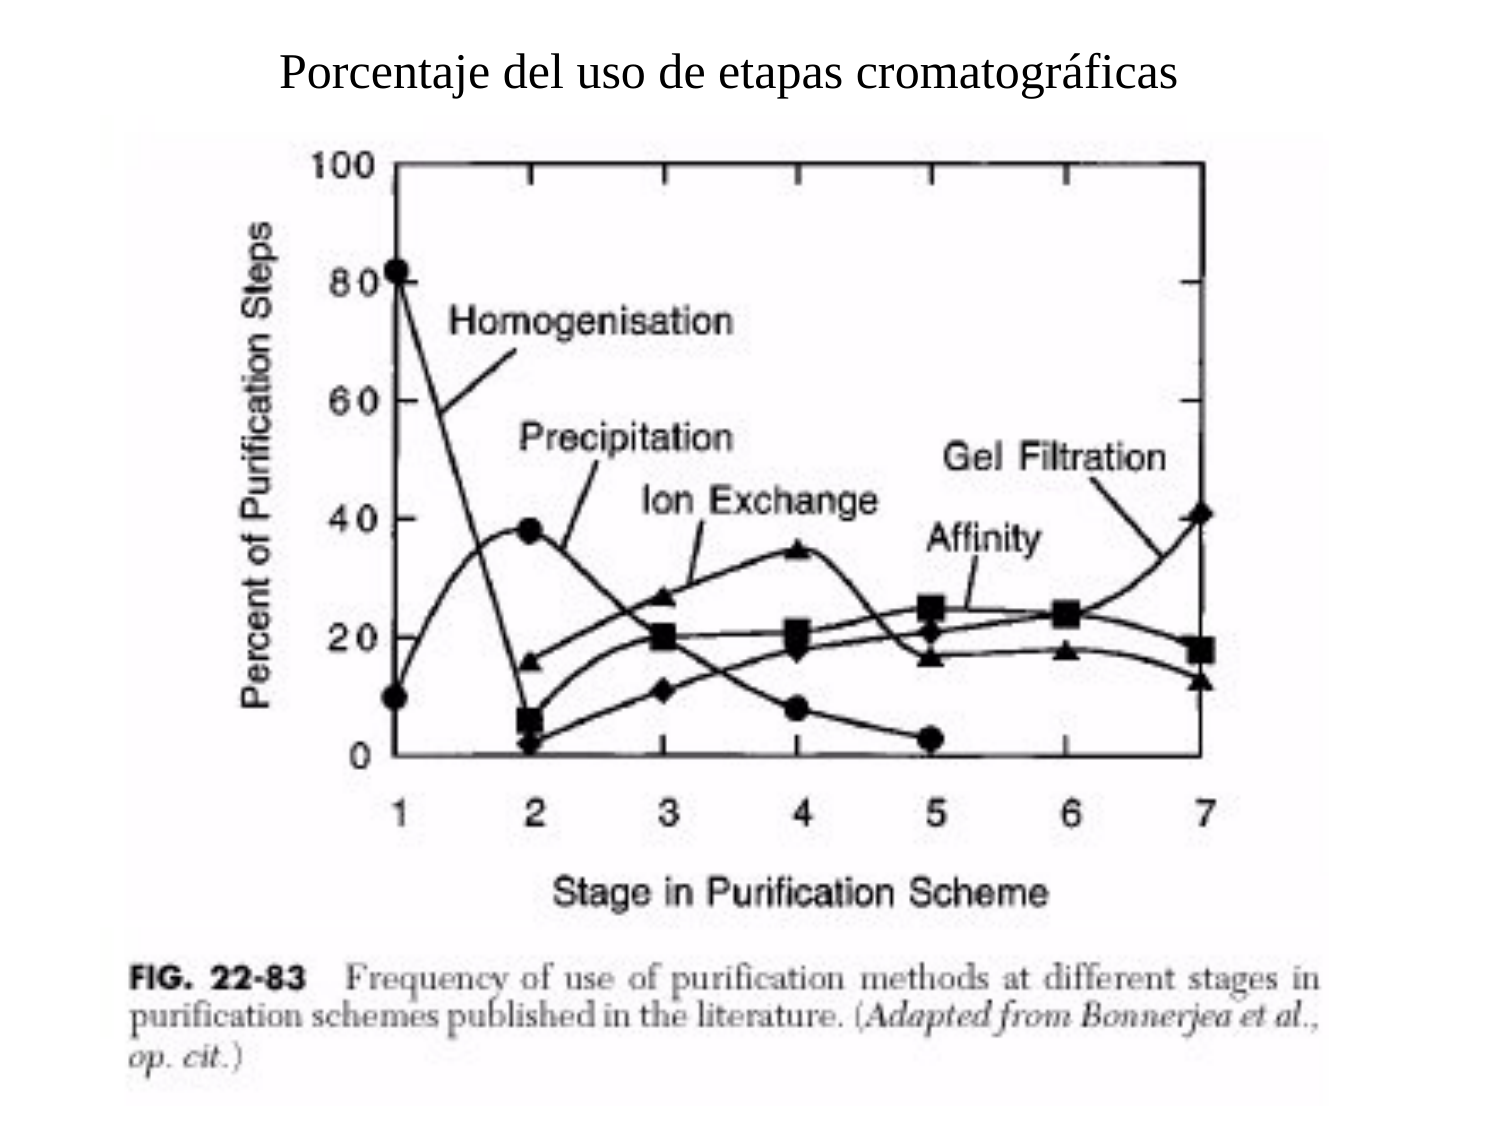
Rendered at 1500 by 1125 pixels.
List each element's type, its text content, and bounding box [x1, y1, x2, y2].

text_box Porcentaje del uso de etapas cromatográficas [264, 30, 1207, 106]
picture [100, 114, 1330, 1107]
